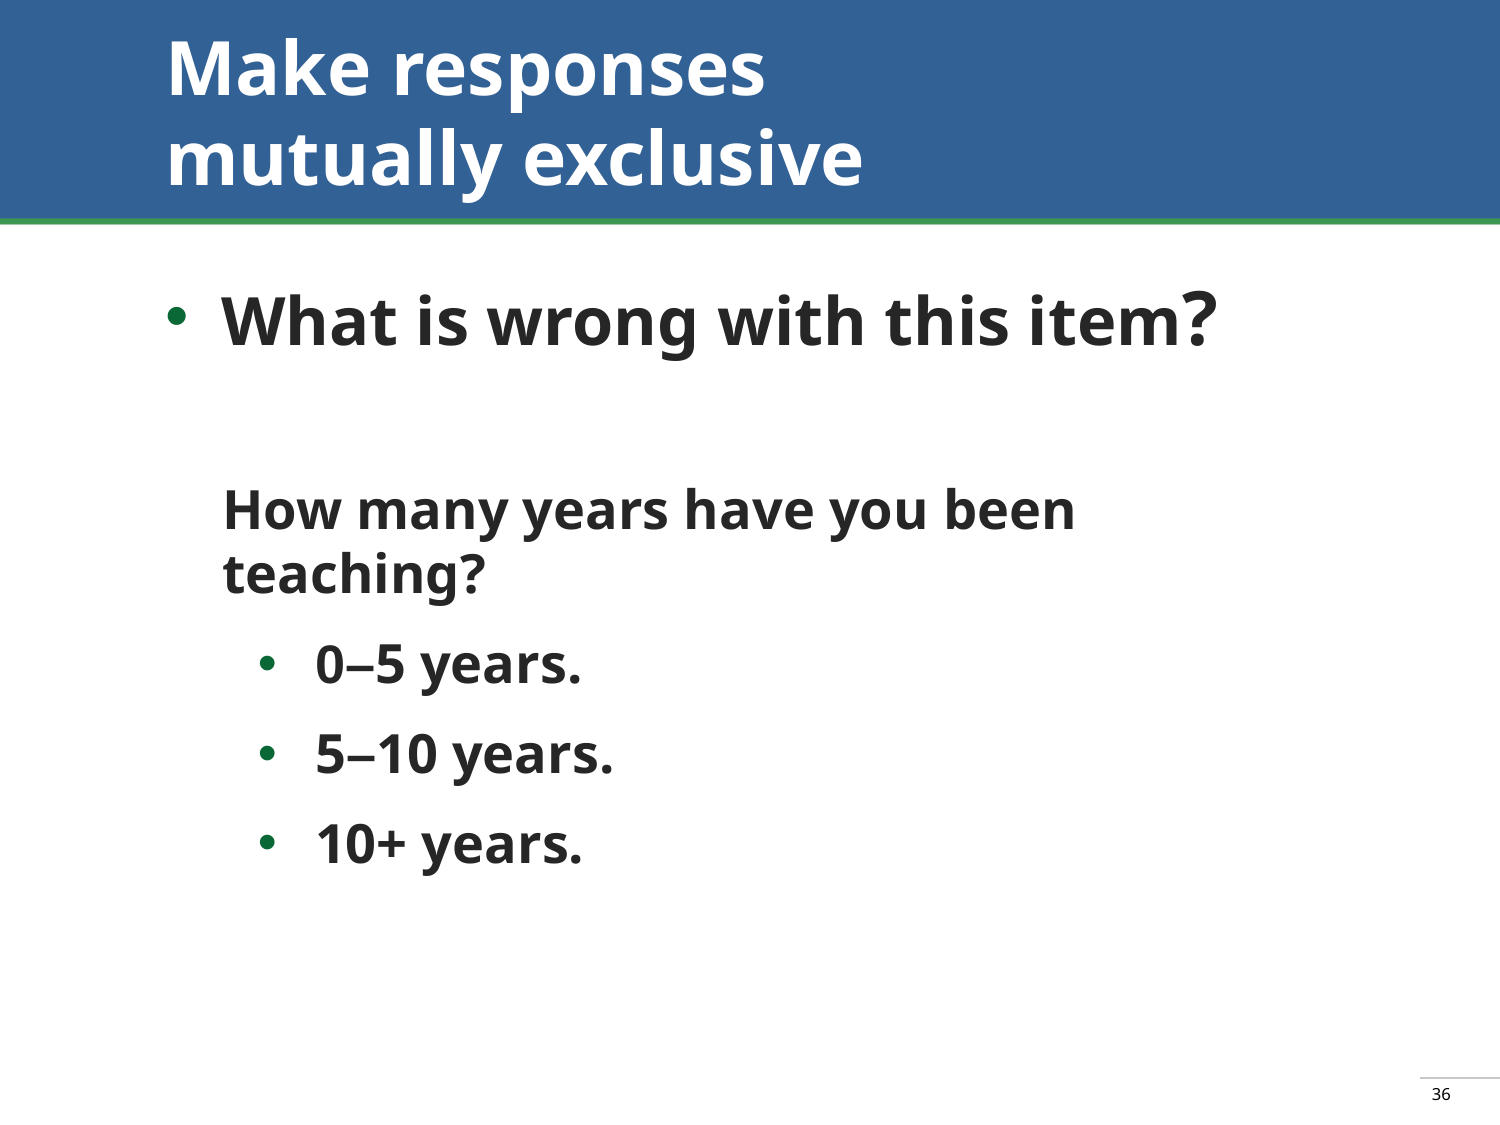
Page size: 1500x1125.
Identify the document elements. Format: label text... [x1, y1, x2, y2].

title Make responses mutually exclusive [150, 0, 1350, 221]
slide_number 36 [1431, 1085, 1458, 1106]
picture [0, 0, 1500, 1125]
list What is wrong with this item? How many years have you been teaching? 0–5 years. 5–10 years. 10+ years. [150, 262, 1350, 1005]
